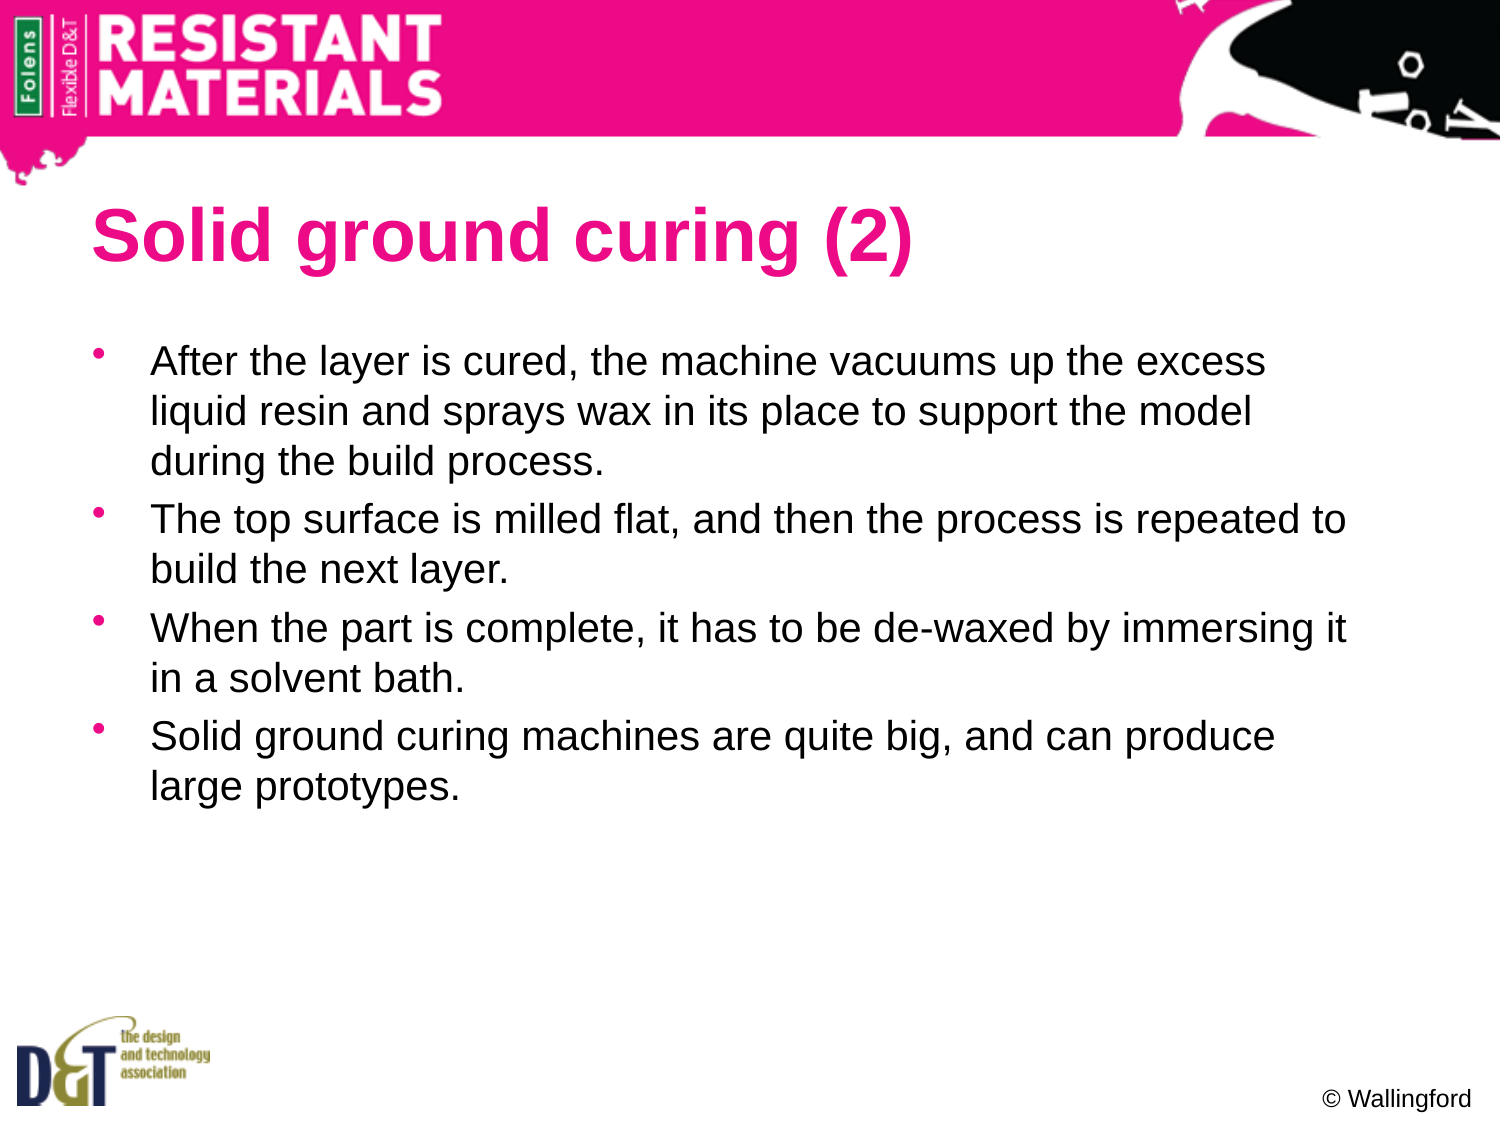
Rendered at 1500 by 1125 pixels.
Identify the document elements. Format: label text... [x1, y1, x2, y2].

title Solid ground curing (2) [76, 160, 1427, 301]
list After the layer is cured, the machine vacuums up the excess liquid resin and sprays wax in its place to support the model during the build process. The top surface is milled flat, and then the process is repeated to build the next layer. When the part is complete, it has to be de-waxed by immersing it in a solvent bath. Solid ground curing machines are quite big, and can produce large prototypes. [76, 326, 1365, 988]
text_box © Wallingford [1257, 1074, 1495, 1125]
picture [0, 0, 1500, 1125]
